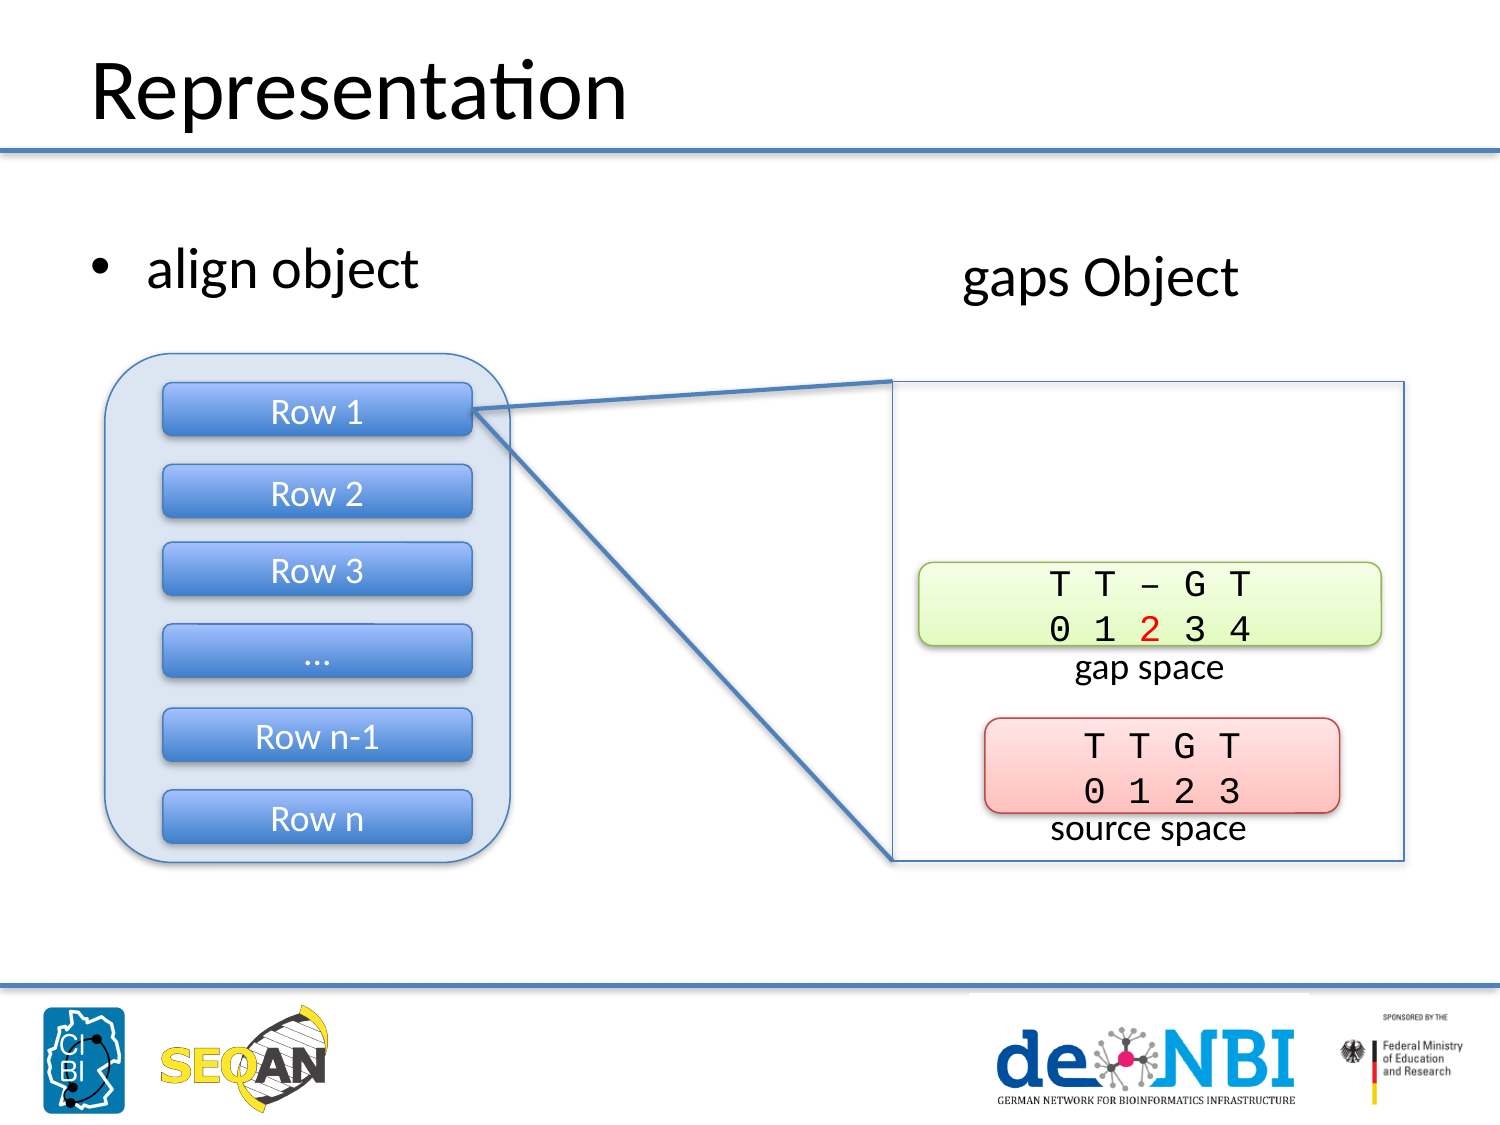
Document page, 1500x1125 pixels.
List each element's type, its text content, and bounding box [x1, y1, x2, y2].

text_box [471, 380, 893, 408]
text_box gap space [1059, 634, 1249, 695]
title Representation [75, 25, 1425, 145]
text_box T T G T 0 1 2 3 [984, 717, 1341, 814]
picture [969, 993, 1309, 1122]
picture [48, 1010, 120, 1109]
text_box source space [1035, 795, 1339, 855]
list align object [75, 222, 1425, 888]
text_box gaps Object [948, 230, 1382, 315]
text_box T T – G T 0 1 2 3 4 [918, 561, 1383, 647]
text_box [471, 408, 893, 862]
text_box [893, 381, 1405, 862]
picture [141, 1002, 332, 1121]
